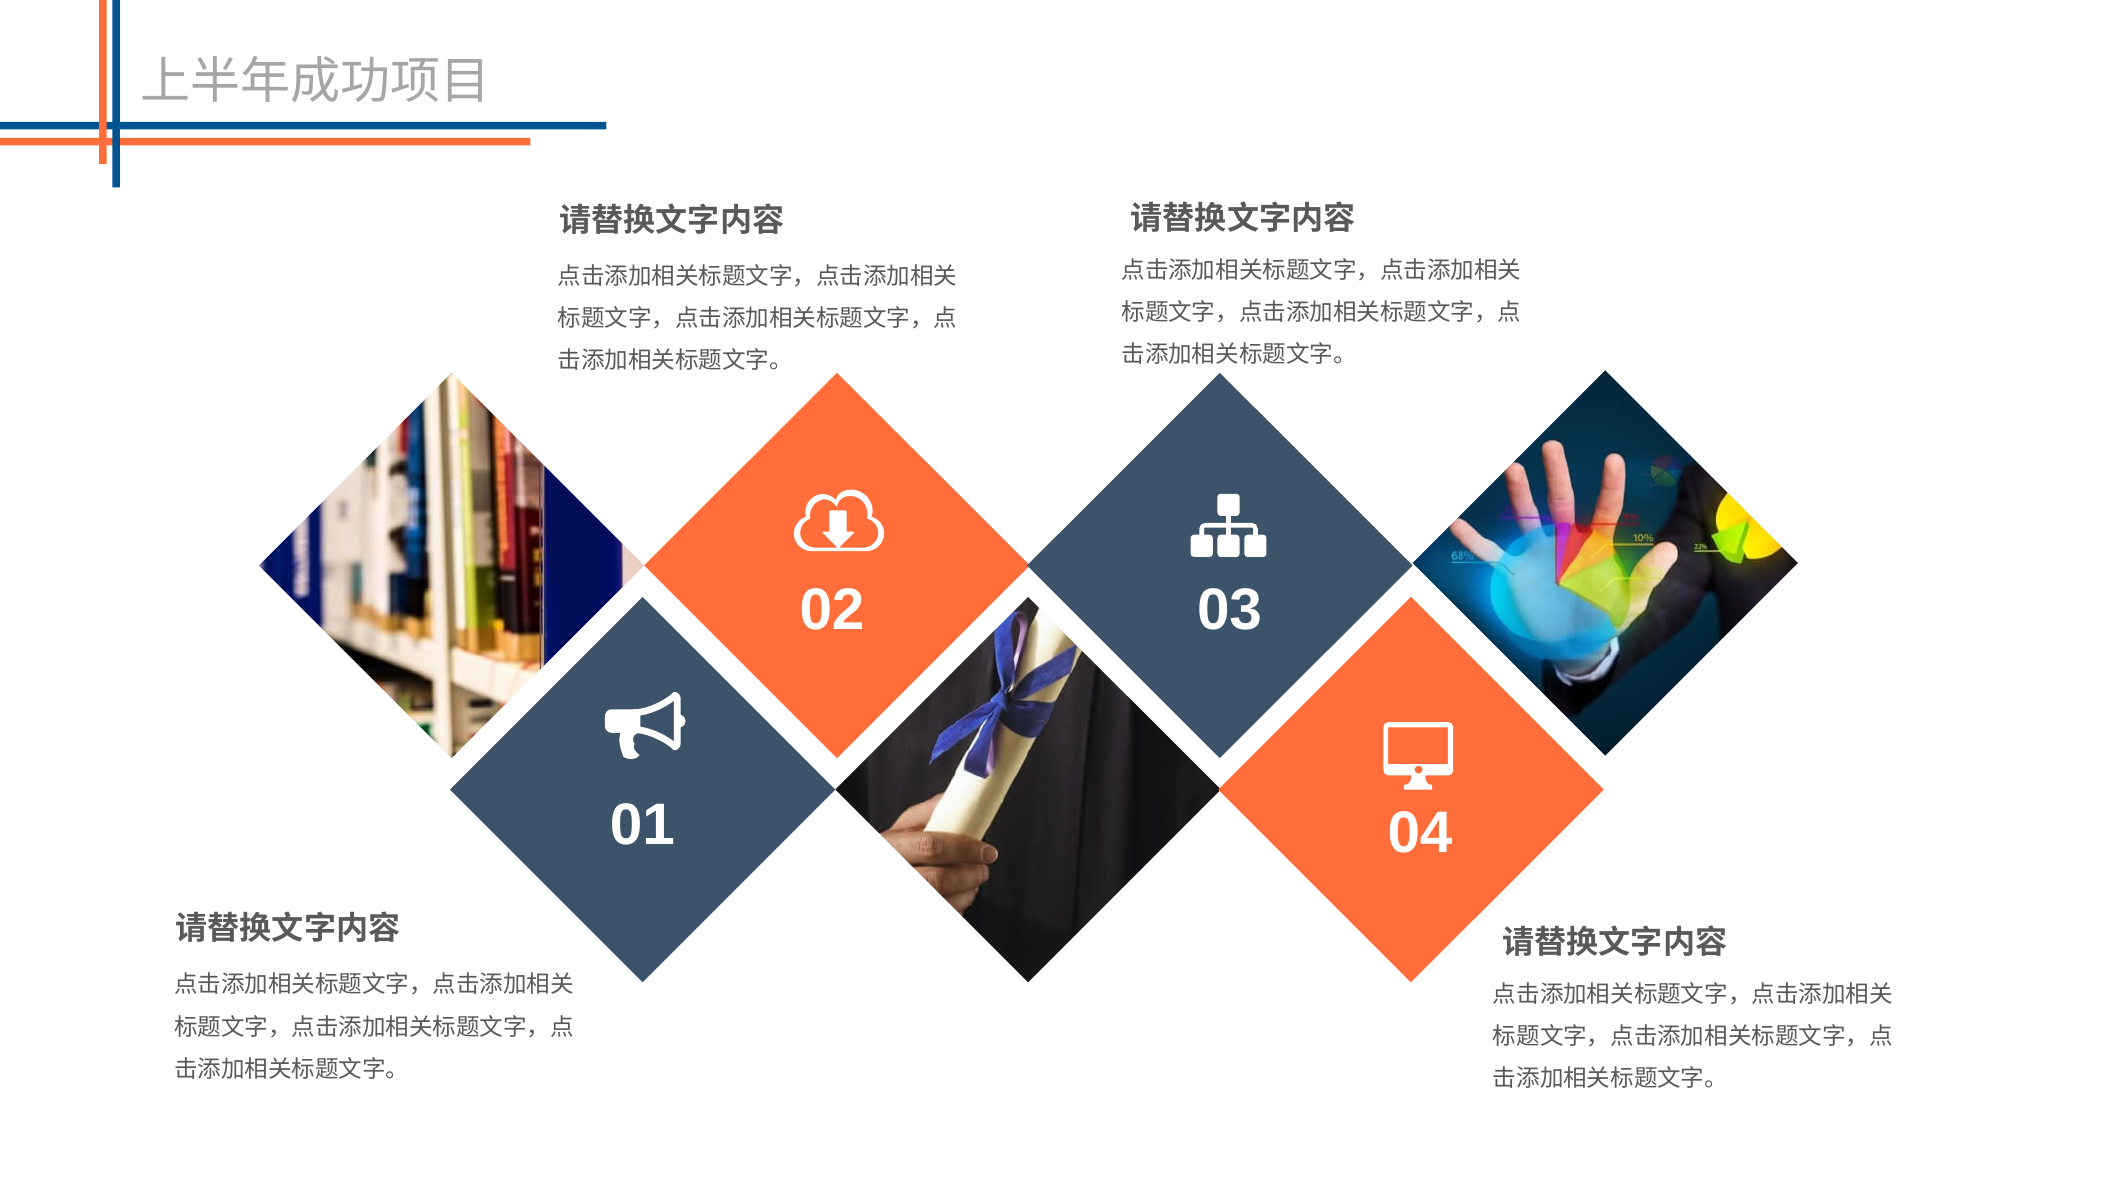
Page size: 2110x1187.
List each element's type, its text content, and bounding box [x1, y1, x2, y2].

text_box [1027, 375, 1413, 759]
text_box [1412, 370, 1798, 756]
text_box 请替换文字内容 [160, 900, 417, 954]
text_box [604, 691, 686, 760]
text_box 点击添加相关标题文字，点击添加相关标题文字，点击添加相关标题文字，点击添加相关标题文字。 [1477, 957, 1931, 1099]
text_box 请替换文字内容 [544, 191, 801, 246]
text_box 点击添加相关标题文字，点击添加相关标题文字，点击添加相关标题文字，点击添加相关标题文字。 [159, 947, 612, 1090]
text_box [1190, 493, 1267, 557]
text_box 请替换文字内容 [1115, 189, 1372, 244]
text_box [644, 382, 1028, 759]
text_box [1383, 722, 1454, 786]
text_box [793, 489, 885, 552]
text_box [0, 0, 789, 188]
text_box [835, 596, 1219, 983]
text_box 点击添加相关标题文字，点击添加相关标题文字，点击添加相关标题文字，点击添加相关标题文字。 [1106, 233, 1560, 375]
text_box 04 [1337, 786, 1503, 872]
text_box 03 [1147, 563, 1312, 649]
text_box 02 [749, 563, 915, 649]
text_box [258, 372, 644, 759]
text_box [1218, 596, 1604, 983]
text_box [450, 596, 835, 983]
text_box 01 [560, 778, 725, 864]
text_box 请替换文字内容 [1487, 913, 1744, 968]
text_box 点击添加相关标题文字，点击添加相关标题文字，点击添加相关标题文字，点击添加相关标题文字。 [542, 239, 996, 382]
